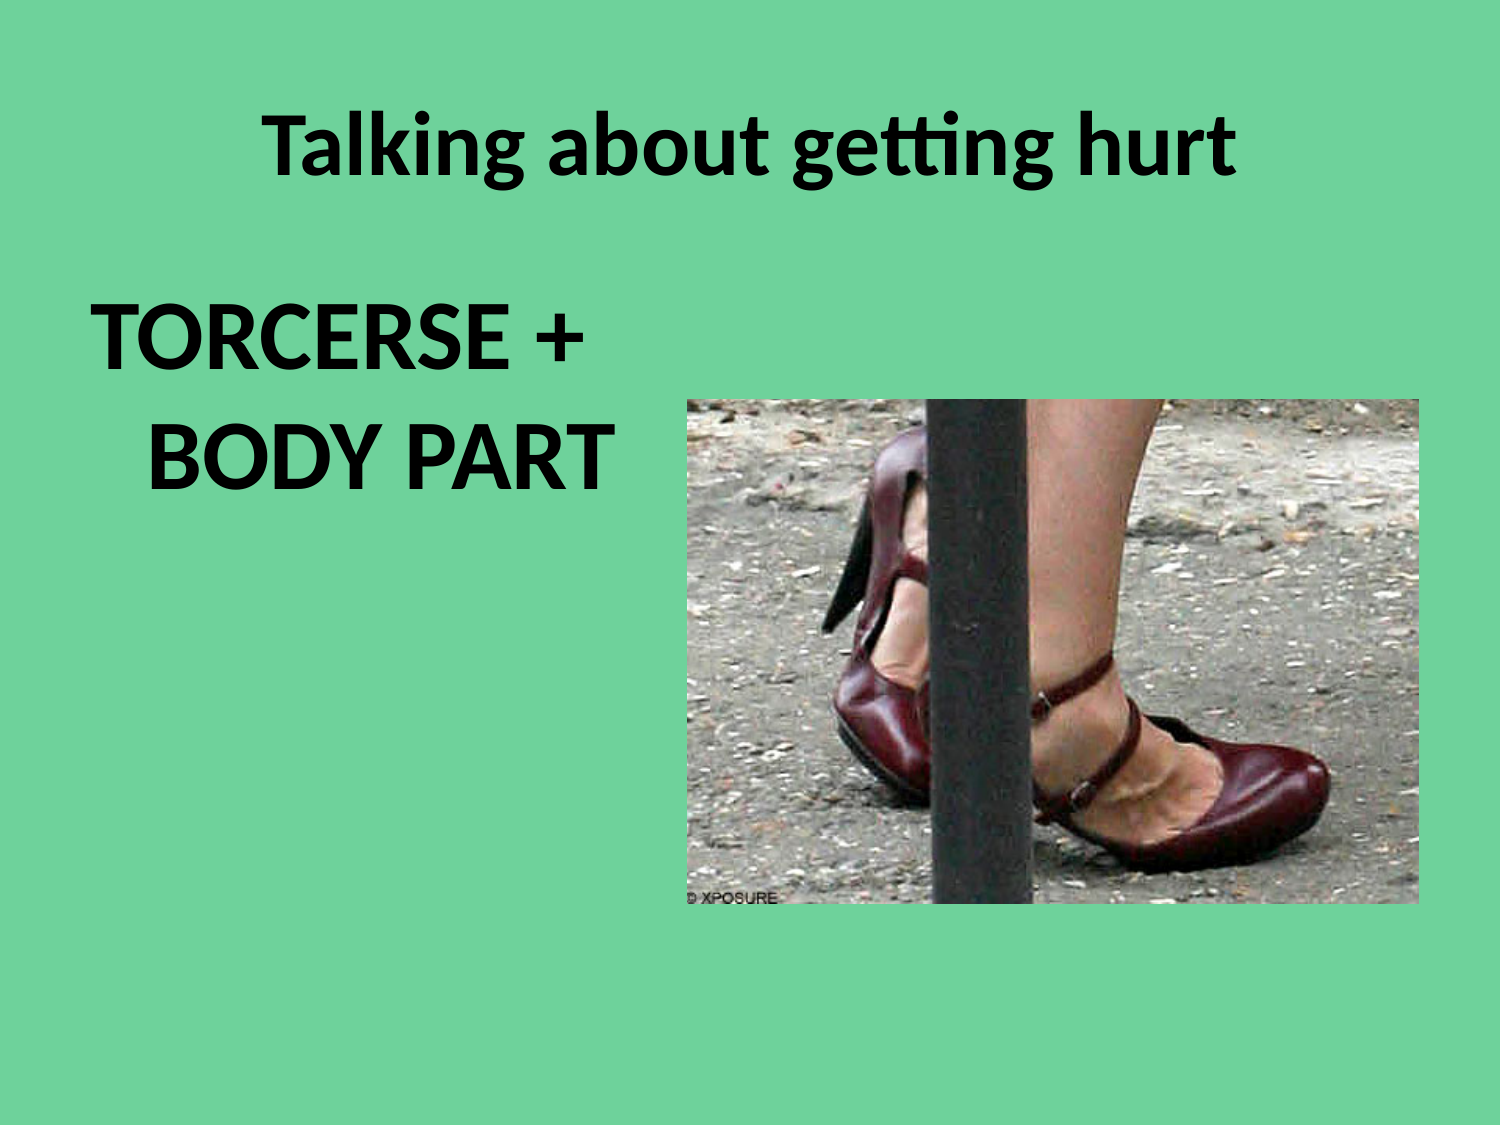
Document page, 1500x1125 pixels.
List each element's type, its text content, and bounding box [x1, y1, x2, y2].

picture [687, 399, 1420, 904]
title Talking about getting hurt [75, 45, 1425, 233]
list TORCERSE + BODY PART [75, 262, 738, 1005]
